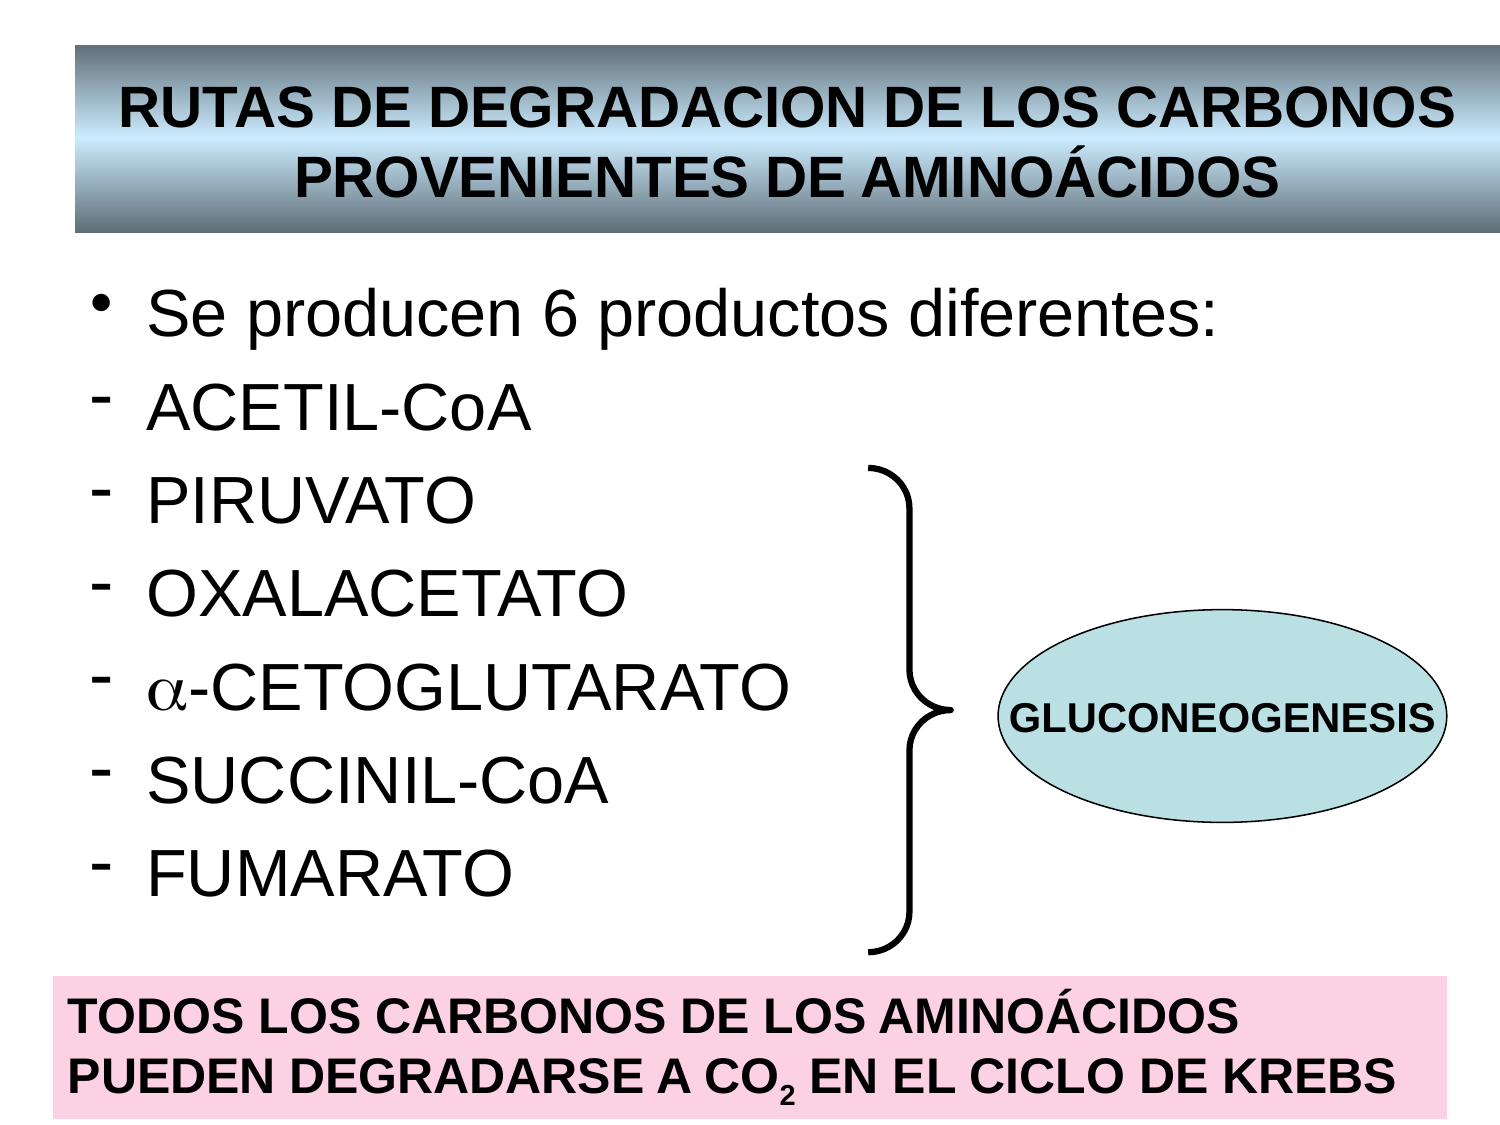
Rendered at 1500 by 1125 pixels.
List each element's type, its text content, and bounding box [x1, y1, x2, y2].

title RUTAS DE DEGRADACION DE LOS CARBONOS PROVENIENTES DE AMINOÁCIDOS [74, 44, 1500, 233]
text_box GLUCONEOGENESIS [998, 609, 1447, 823]
list Se producen 6 productos diferentes: ACETIL-CoA PIRUVATO OXALACETATO a-CETOGLUTARATO SUCCINIL-CoA FUMARATO [74, 262, 1426, 976]
text_box TODOS LOS CARBONOS DE LOS AMINOÁCIDOS PUEDEN DEGRADARSE A CO2 EN EL CICLO DE KREBS [53, 976, 1447, 1119]
text_box [868, 467, 951, 953]
